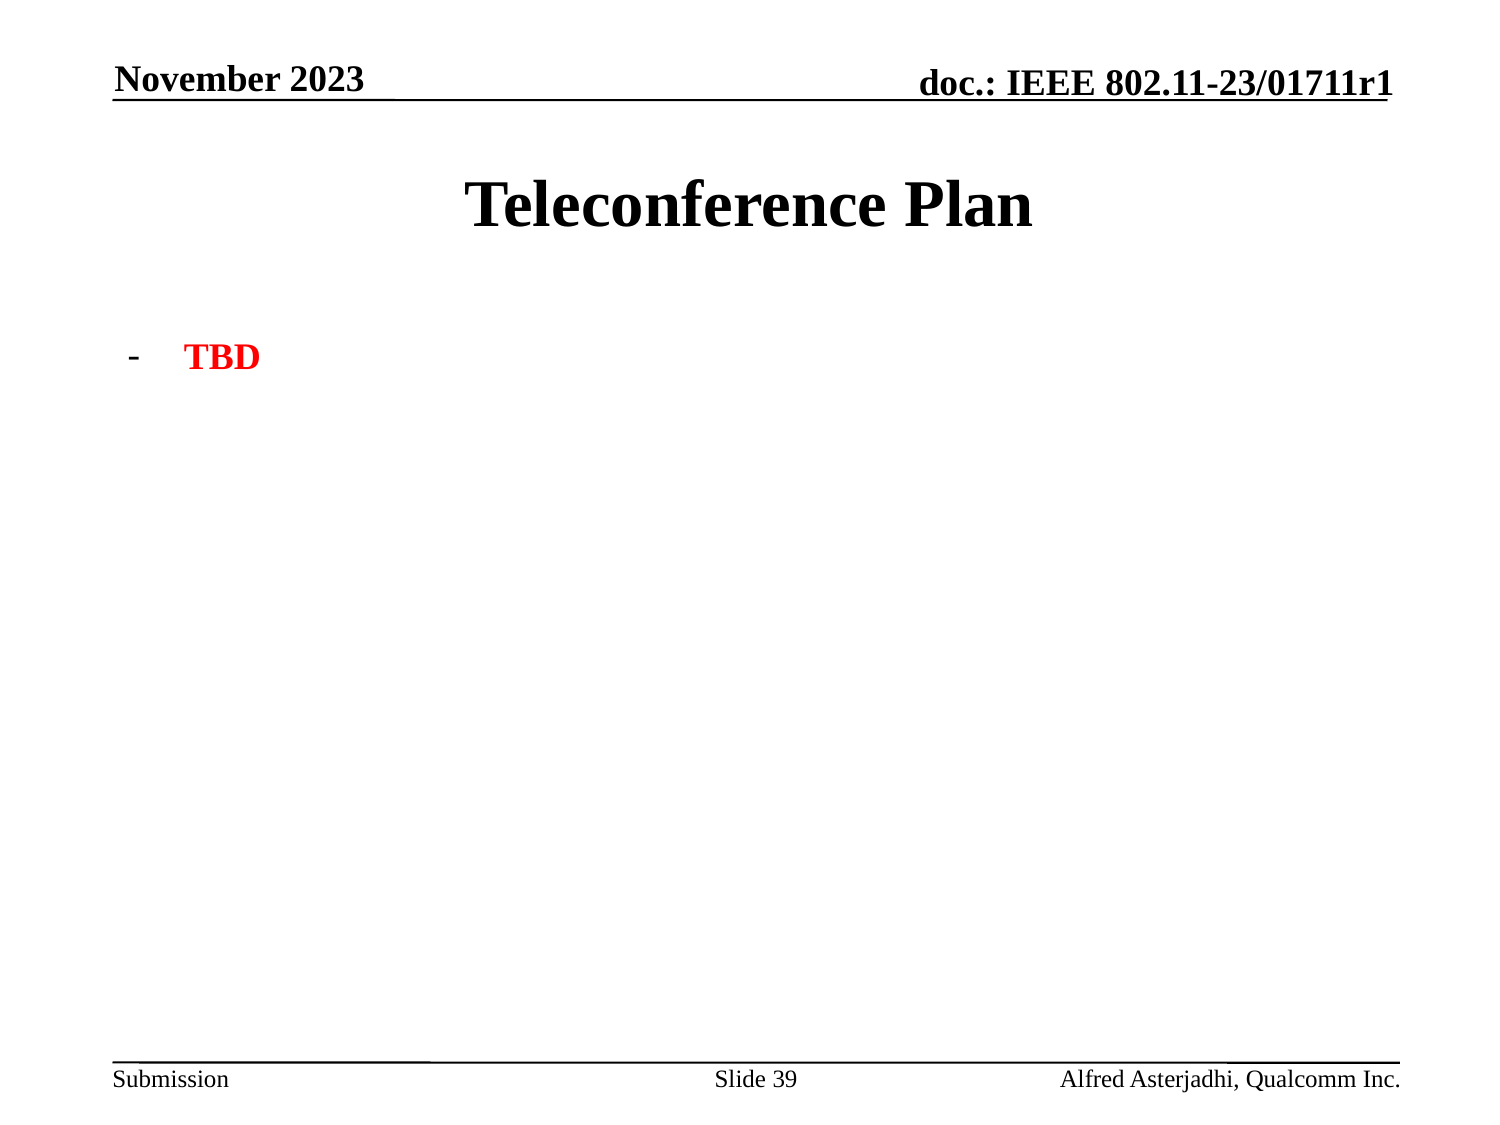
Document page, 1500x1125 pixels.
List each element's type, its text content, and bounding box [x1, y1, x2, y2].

slide_number Slide 39 [712, 1061, 800, 1123]
footer Alfred Asterjadhi, Qualcomm Inc. [878, 1061, 1402, 1093]
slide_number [114, 54, 423, 100]
title Teleconference Plan [112, 112, 1388, 288]
list TBD [112, 324, 1388, 1051]
